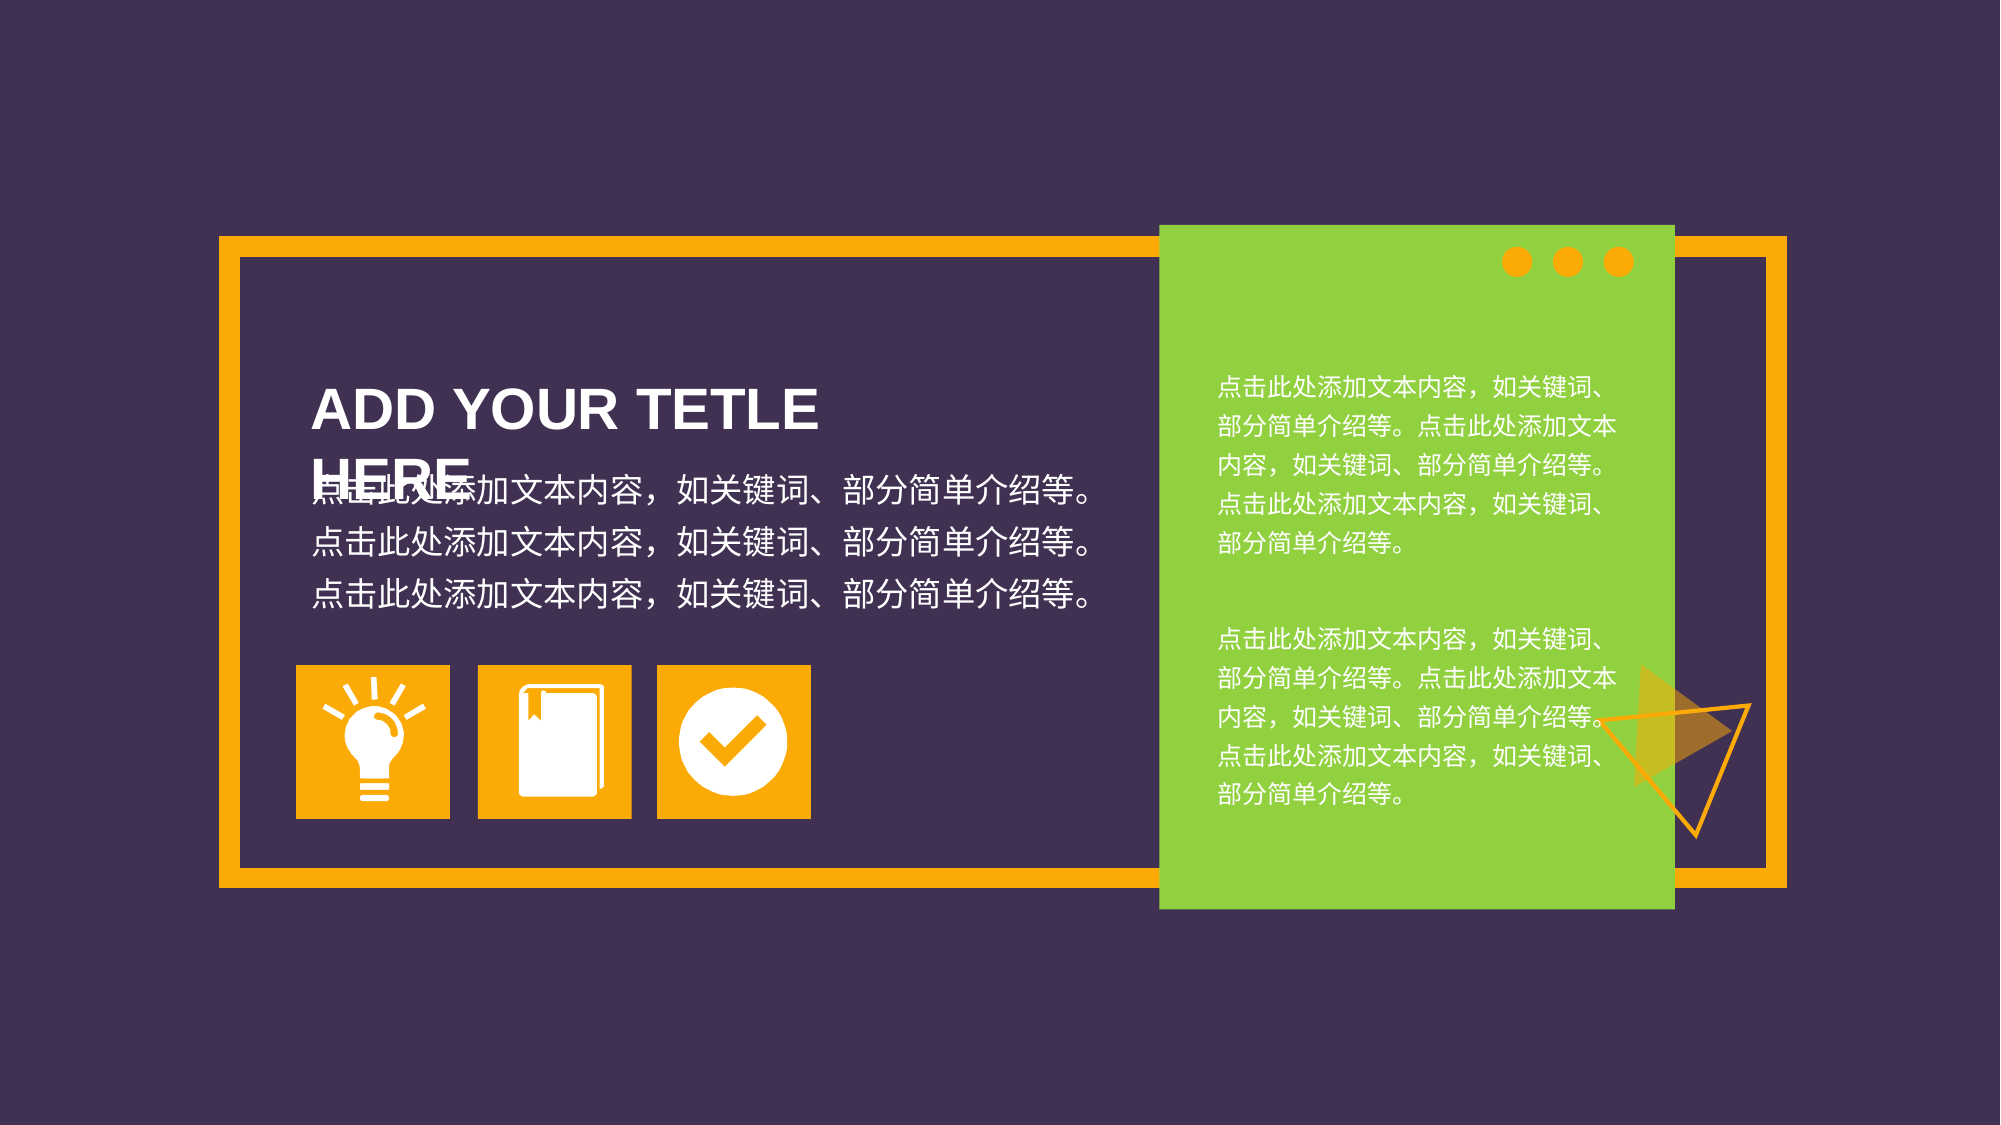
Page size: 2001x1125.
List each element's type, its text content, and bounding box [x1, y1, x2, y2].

text_box [1159, 224, 1675, 910]
text_box [1649, 705, 1749, 836]
text_box 点击此处添加文本内容，如关键词、部分简单介绍等。点击此处添加文本内容，如关键词、部分简单介绍等。点击此处添加文本内容，如关键词、部分简单介绍等。 [1202, 606, 1634, 817]
text_box [518, 684, 604, 797]
text_box [678, 687, 788, 796]
text_box [477, 665, 632, 819]
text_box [322, 677, 426, 802]
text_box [1502, 246, 1634, 278]
text_box 点击此处添加文本内容，如关键词、部分简单介绍等。点击此处添加文本内容，如关键词、部分简单介绍等。点击此处添加文本内容，如关键词、部分简单介绍等。 [296, 449, 1132, 621]
text_box [657, 665, 811, 819]
text_box [296, 665, 450, 819]
text_box 点击此处添加文本内容，如关键词、部分简单介绍等。点击此处添加文本内容，如关键词、部分简单介绍等。点击此处添加文本内容，如关键词、部分简单介绍等。 [1202, 355, 1634, 565]
text_box [1675, 246, 1777, 879]
text_box [1634, 664, 1733, 788]
text_box [229, 246, 1159, 879]
text_box ADD YOUR TETLE HERE [296, 364, 916, 519]
